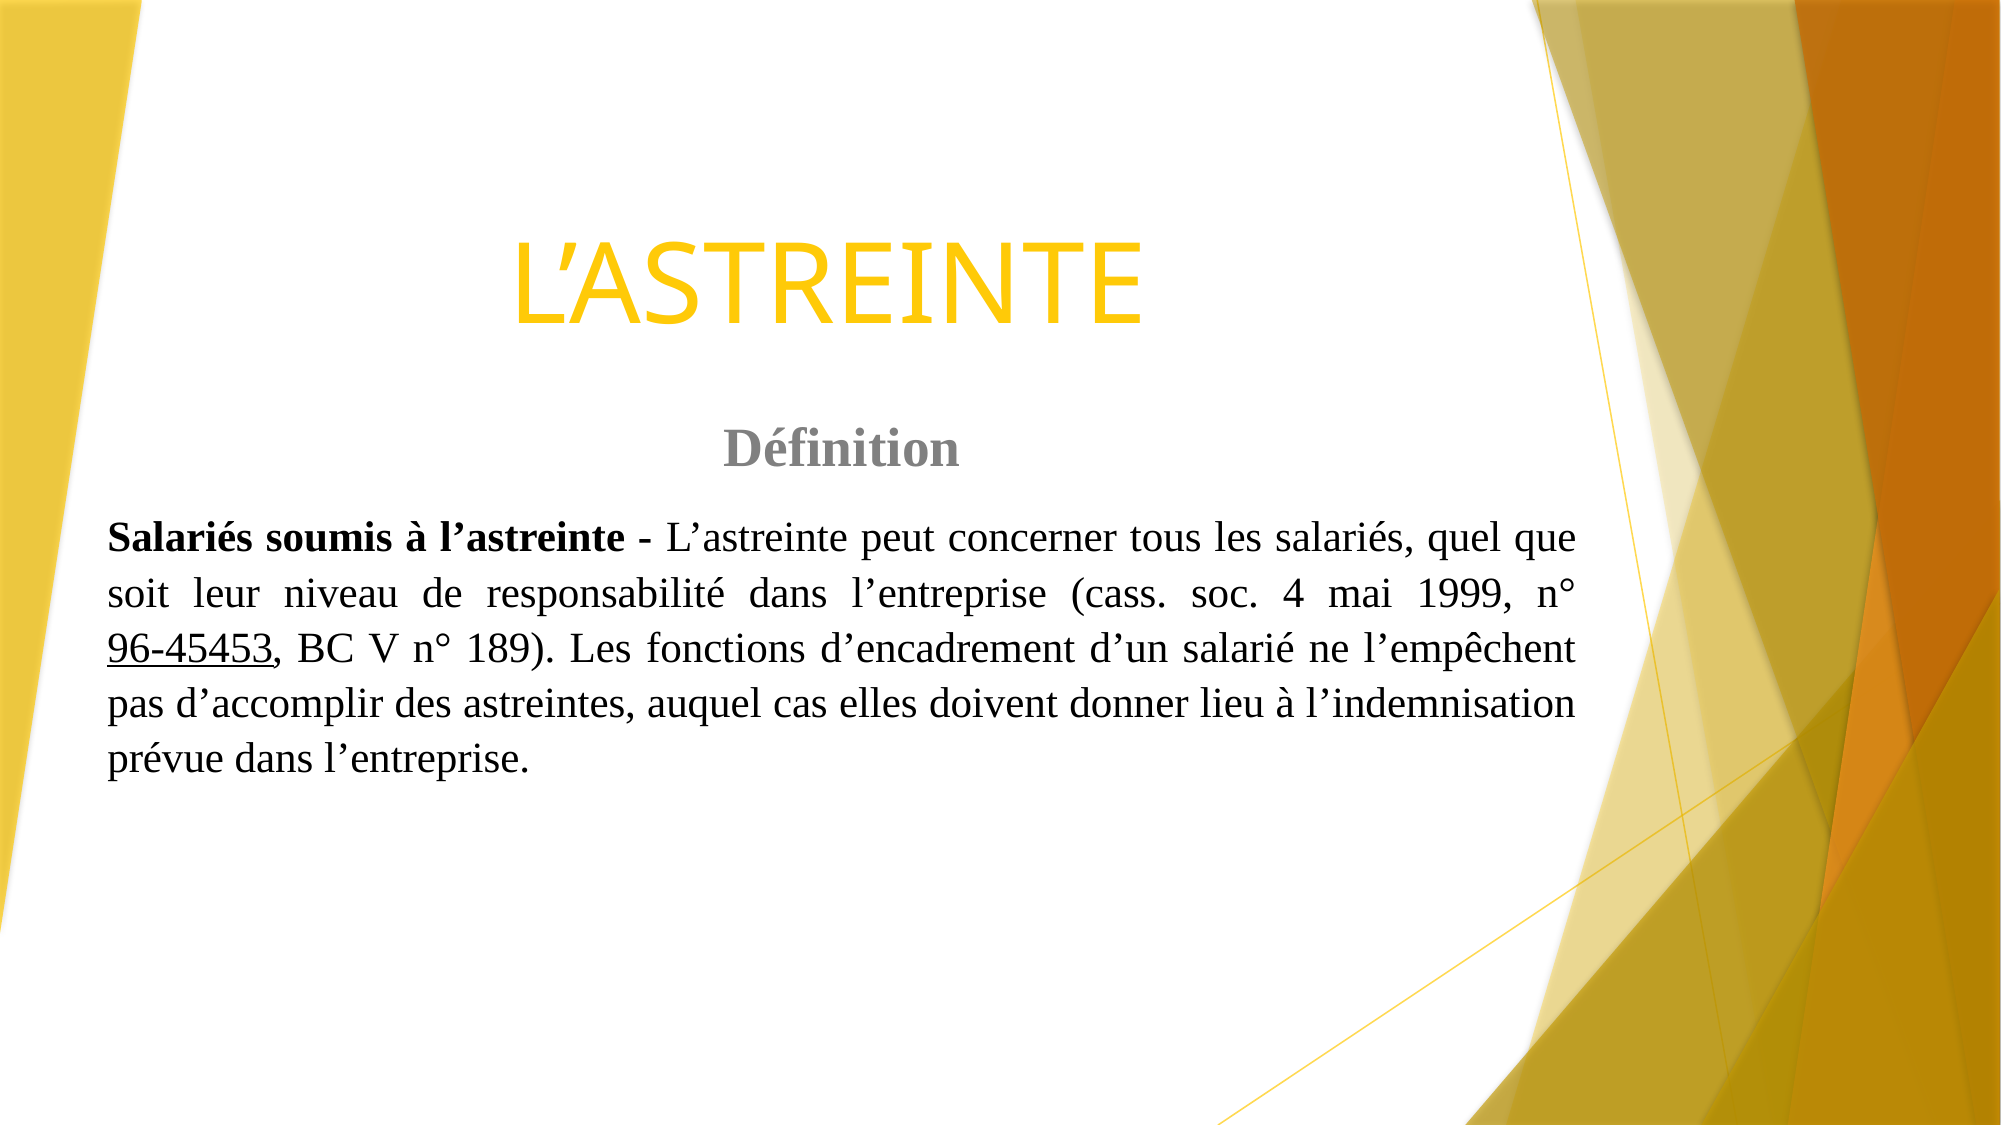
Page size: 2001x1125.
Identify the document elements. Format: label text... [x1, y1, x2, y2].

title L’ASTREINTE [205, 83, 1480, 354]
subtitle Définition Salariés soumis à l’astreinte - L’astreinte peut concerner tous les salariés, quel que soit leur niveau de responsabilité dans l’entreprise (cass. soc. 4 mai 1999, n° 96-45453, BC V n° 189). Les fonctions d’encadrement d’un salarié ne l’empêchent pas d’accomplir des astreintes, auquel cas elles doivent donner lieu à l’indemnisation prévue dans l’entreprise. [92, 398, 1593, 790]
